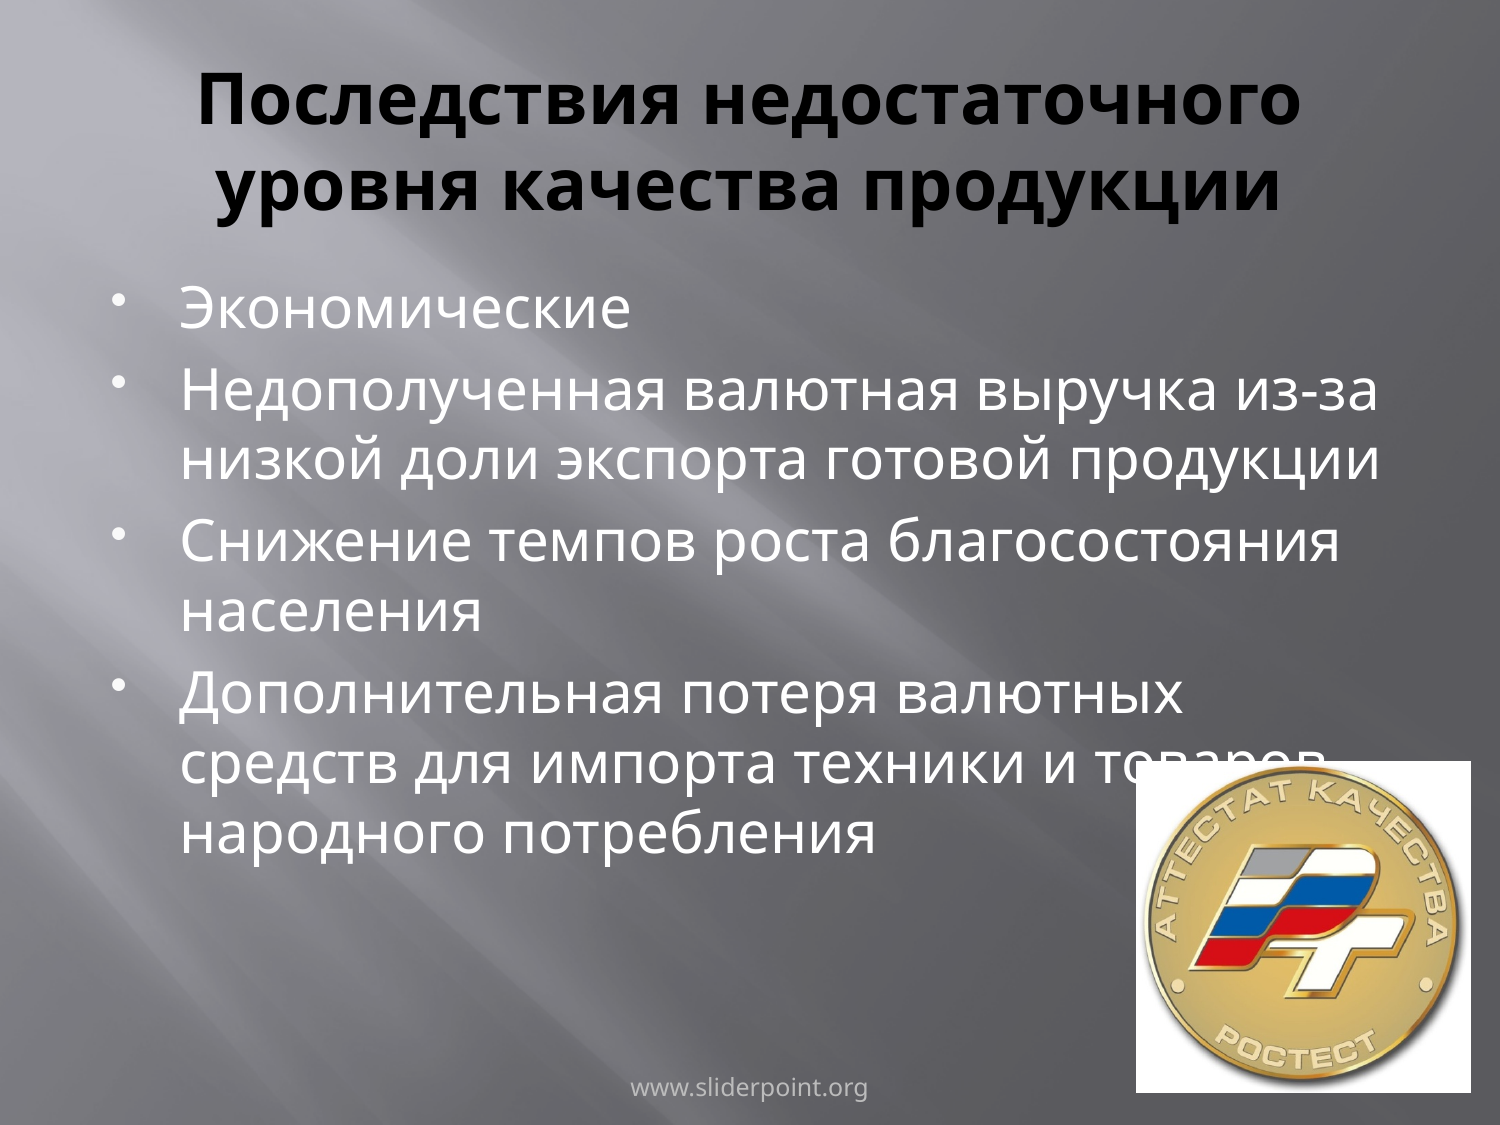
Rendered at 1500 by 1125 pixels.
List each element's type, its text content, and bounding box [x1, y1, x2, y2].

picture [1136, 761, 1472, 1093]
title Последствия недостаточного уровня качества продукции [75, 45, 1425, 233]
footer www.sliderpoint.org [512, 1052, 988, 1113]
list Экономические Недополученная валютная выручка из-за низкой доли экспорта готовой продукции Снижение темпов роста благосостояния населения Дополнительная потеря валютных средств для импорта техники и товаров народного потребления [75, 262, 1425, 1035]
